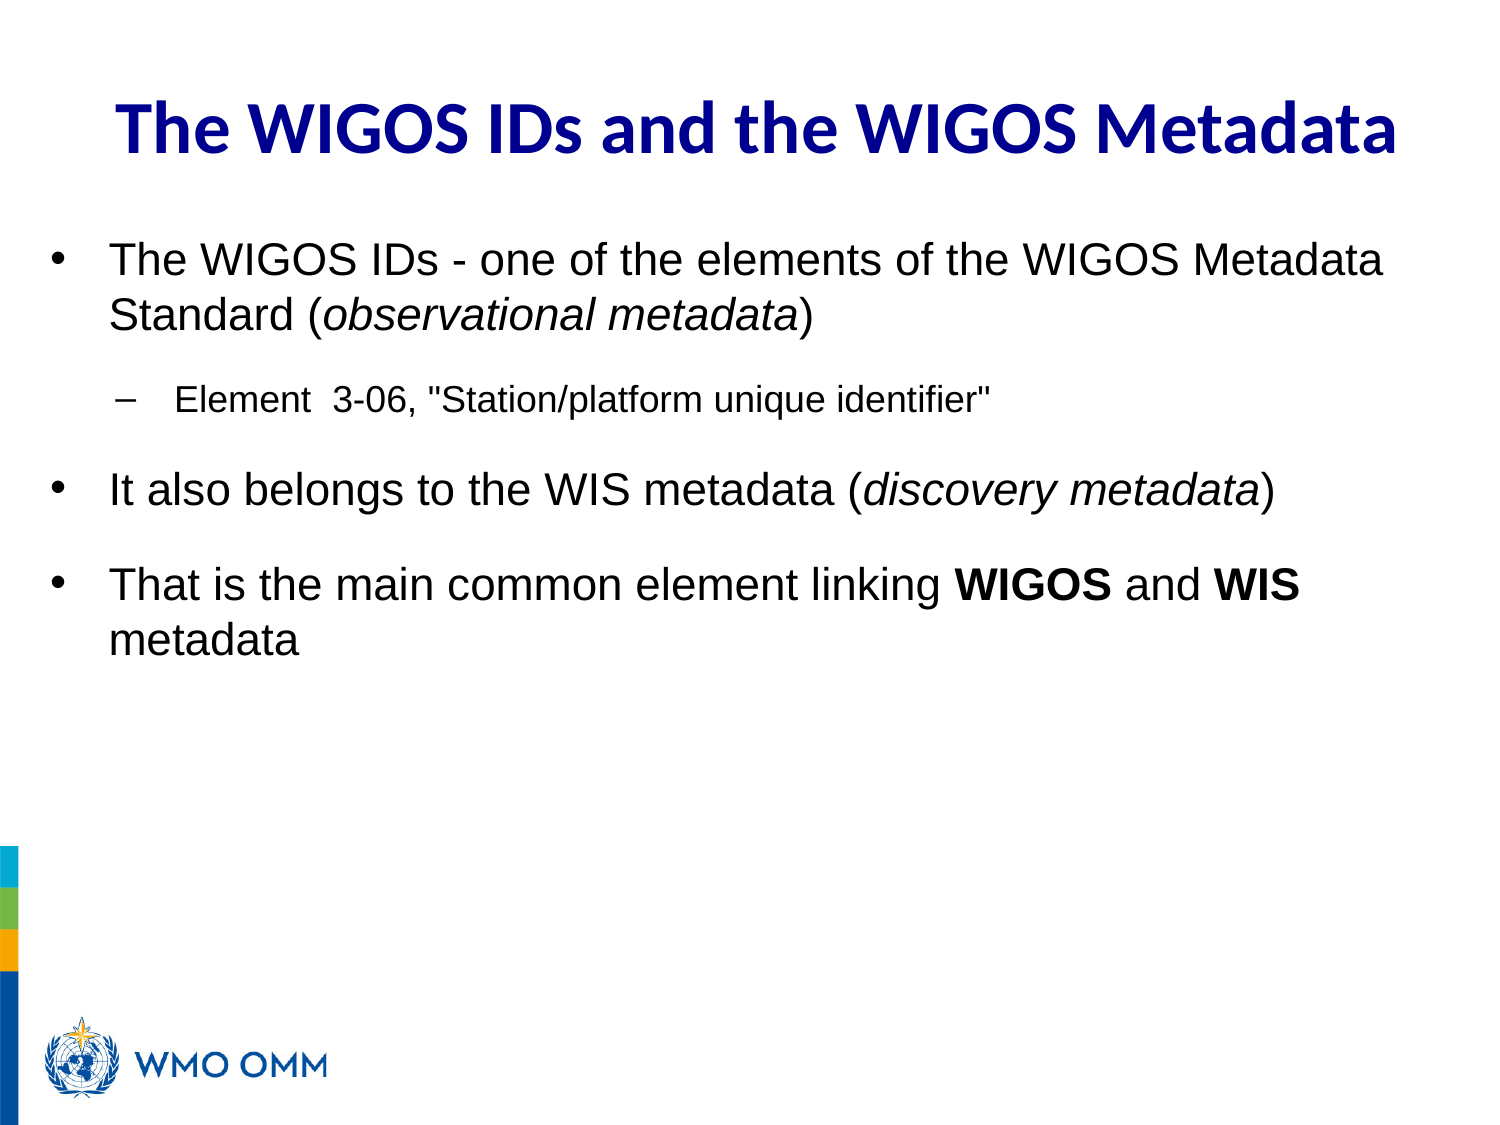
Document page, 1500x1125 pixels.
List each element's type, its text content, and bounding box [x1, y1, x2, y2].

picture [0, 845, 327, 1125]
title The WIGOS IDs and the WIGOS Metadata [70, 45, 1445, 203]
text_box The WIGOS IDs - one of the elements of the WIGOS Metadata Standard (observational metadata) Element 3-06, "Station/platform unique identifier" It also belongs to the WIS metadata (discovery metadata) That is the main common element linking WIGOS and WIS metadata [34, 222, 1465, 930]
